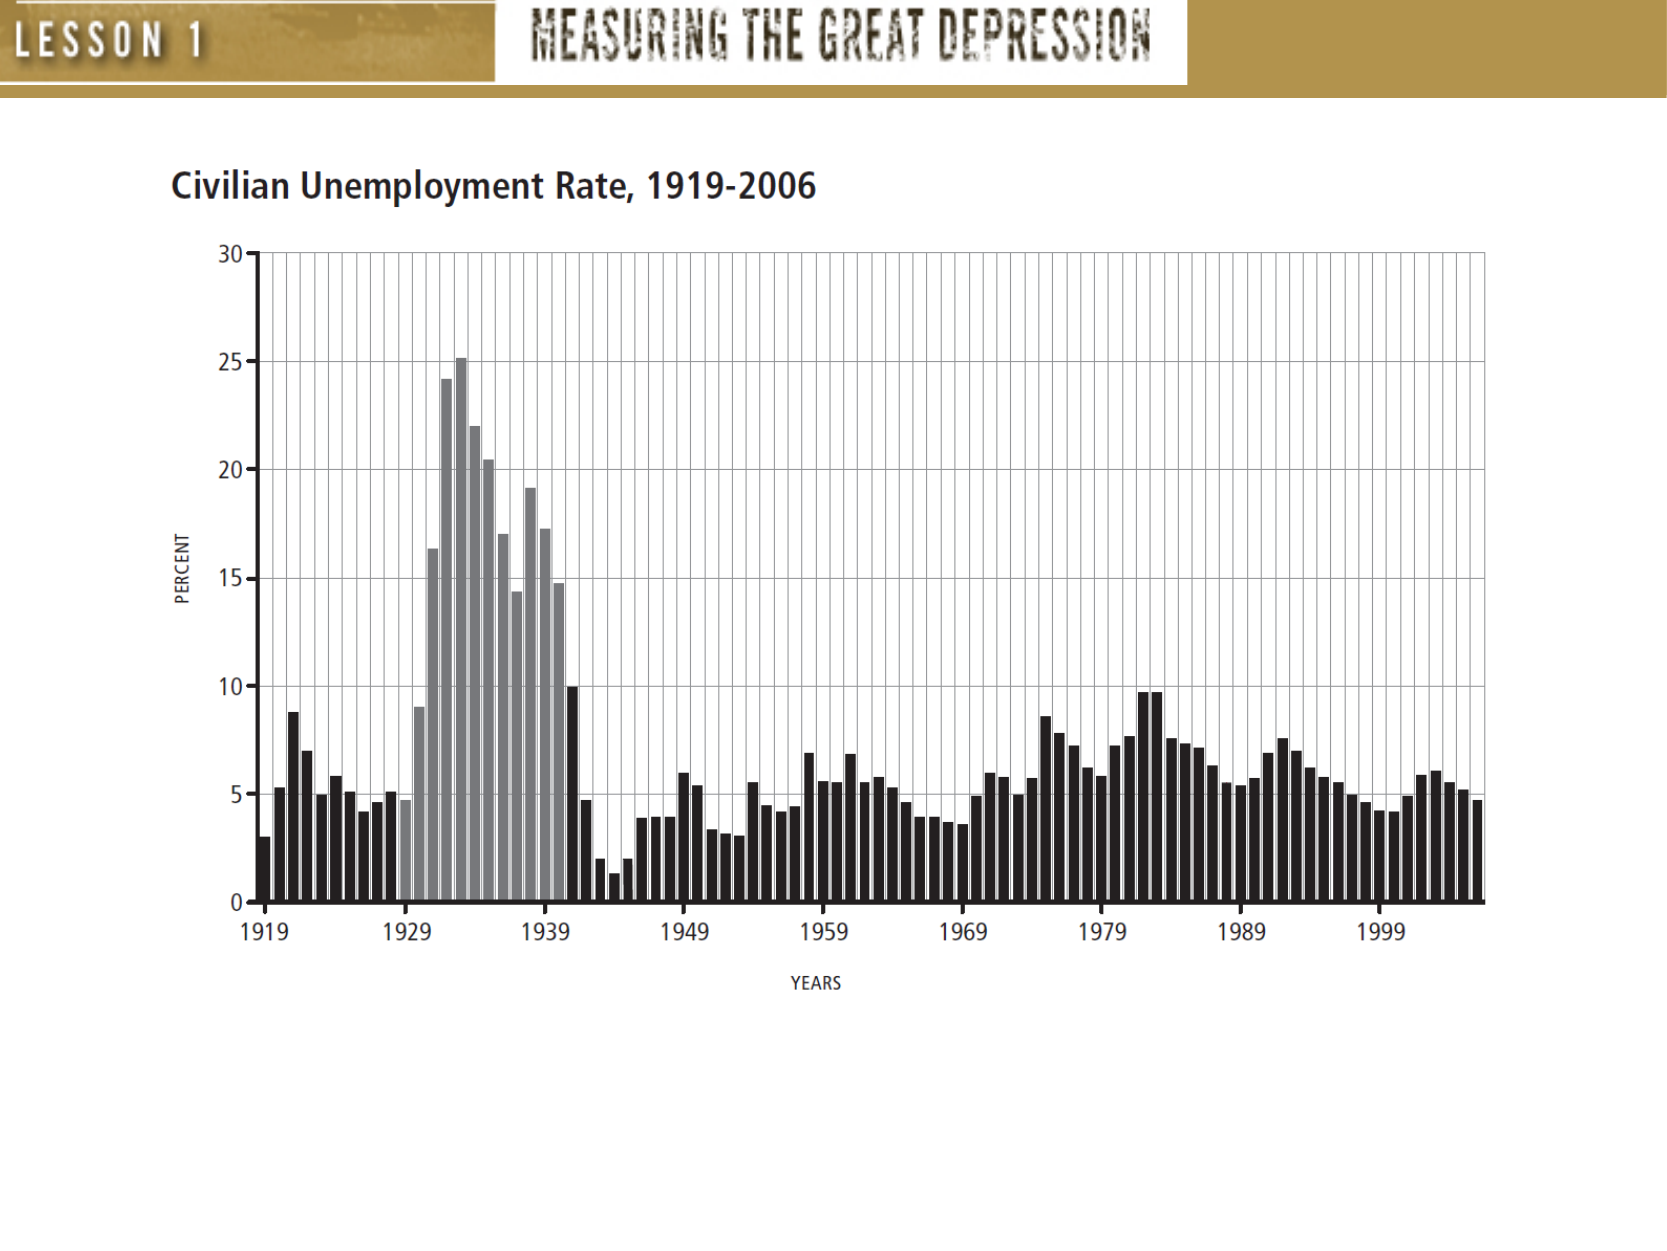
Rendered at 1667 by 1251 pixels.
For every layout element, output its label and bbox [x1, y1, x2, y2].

picture [158, 162, 1500, 998]
picture [0, 0, 1188, 85]
